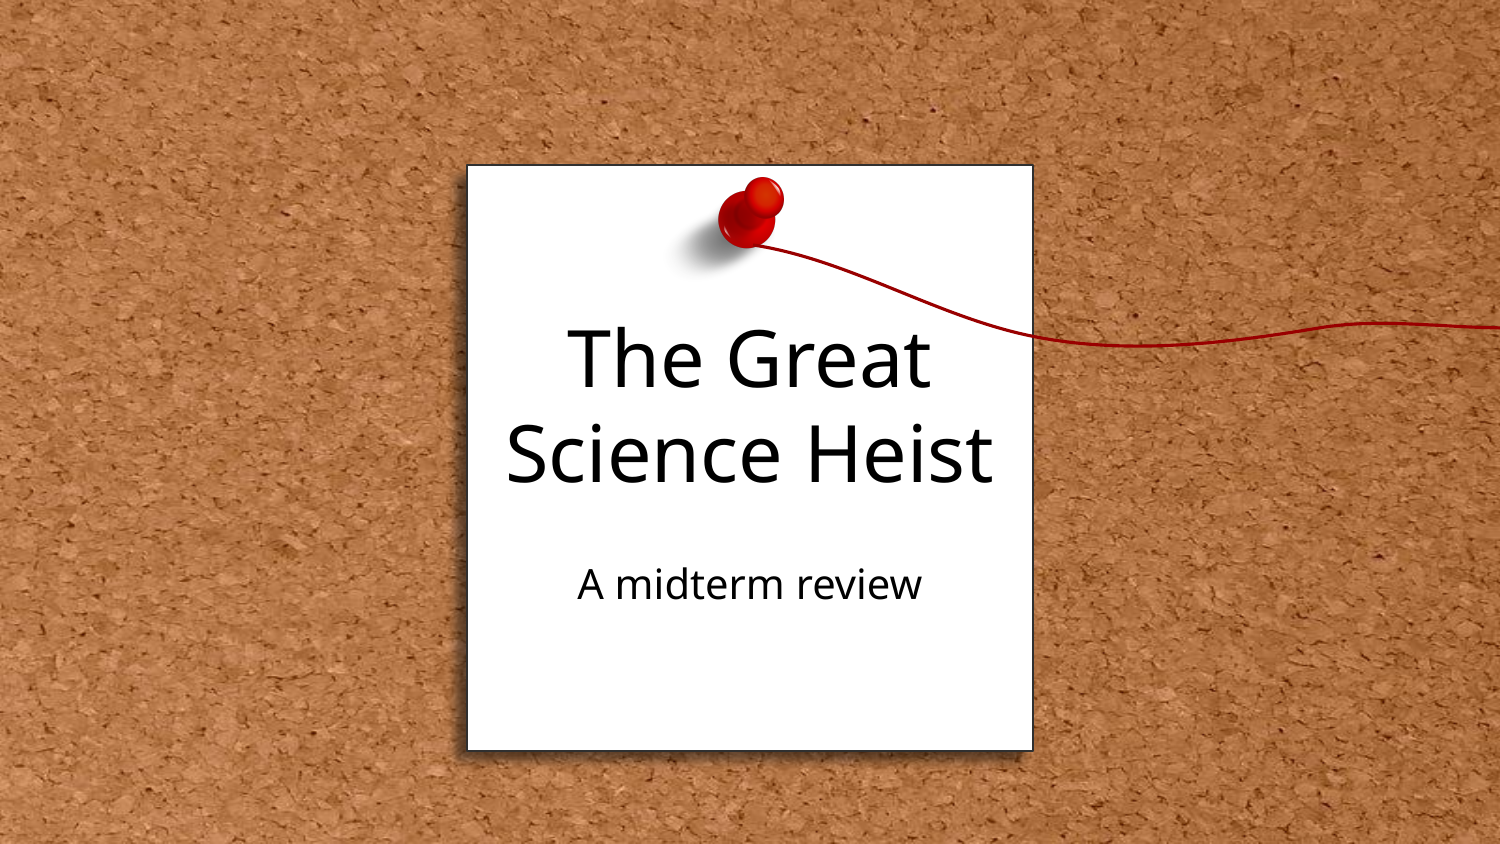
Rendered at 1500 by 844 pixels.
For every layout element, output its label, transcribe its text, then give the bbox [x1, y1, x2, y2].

text_box [788, 248, 1500, 347]
picture [660, 177, 784, 293]
picture [0, 0, 1500, 844]
text_box The Great Science Heist A midterm review [466, 164, 1033, 752]
